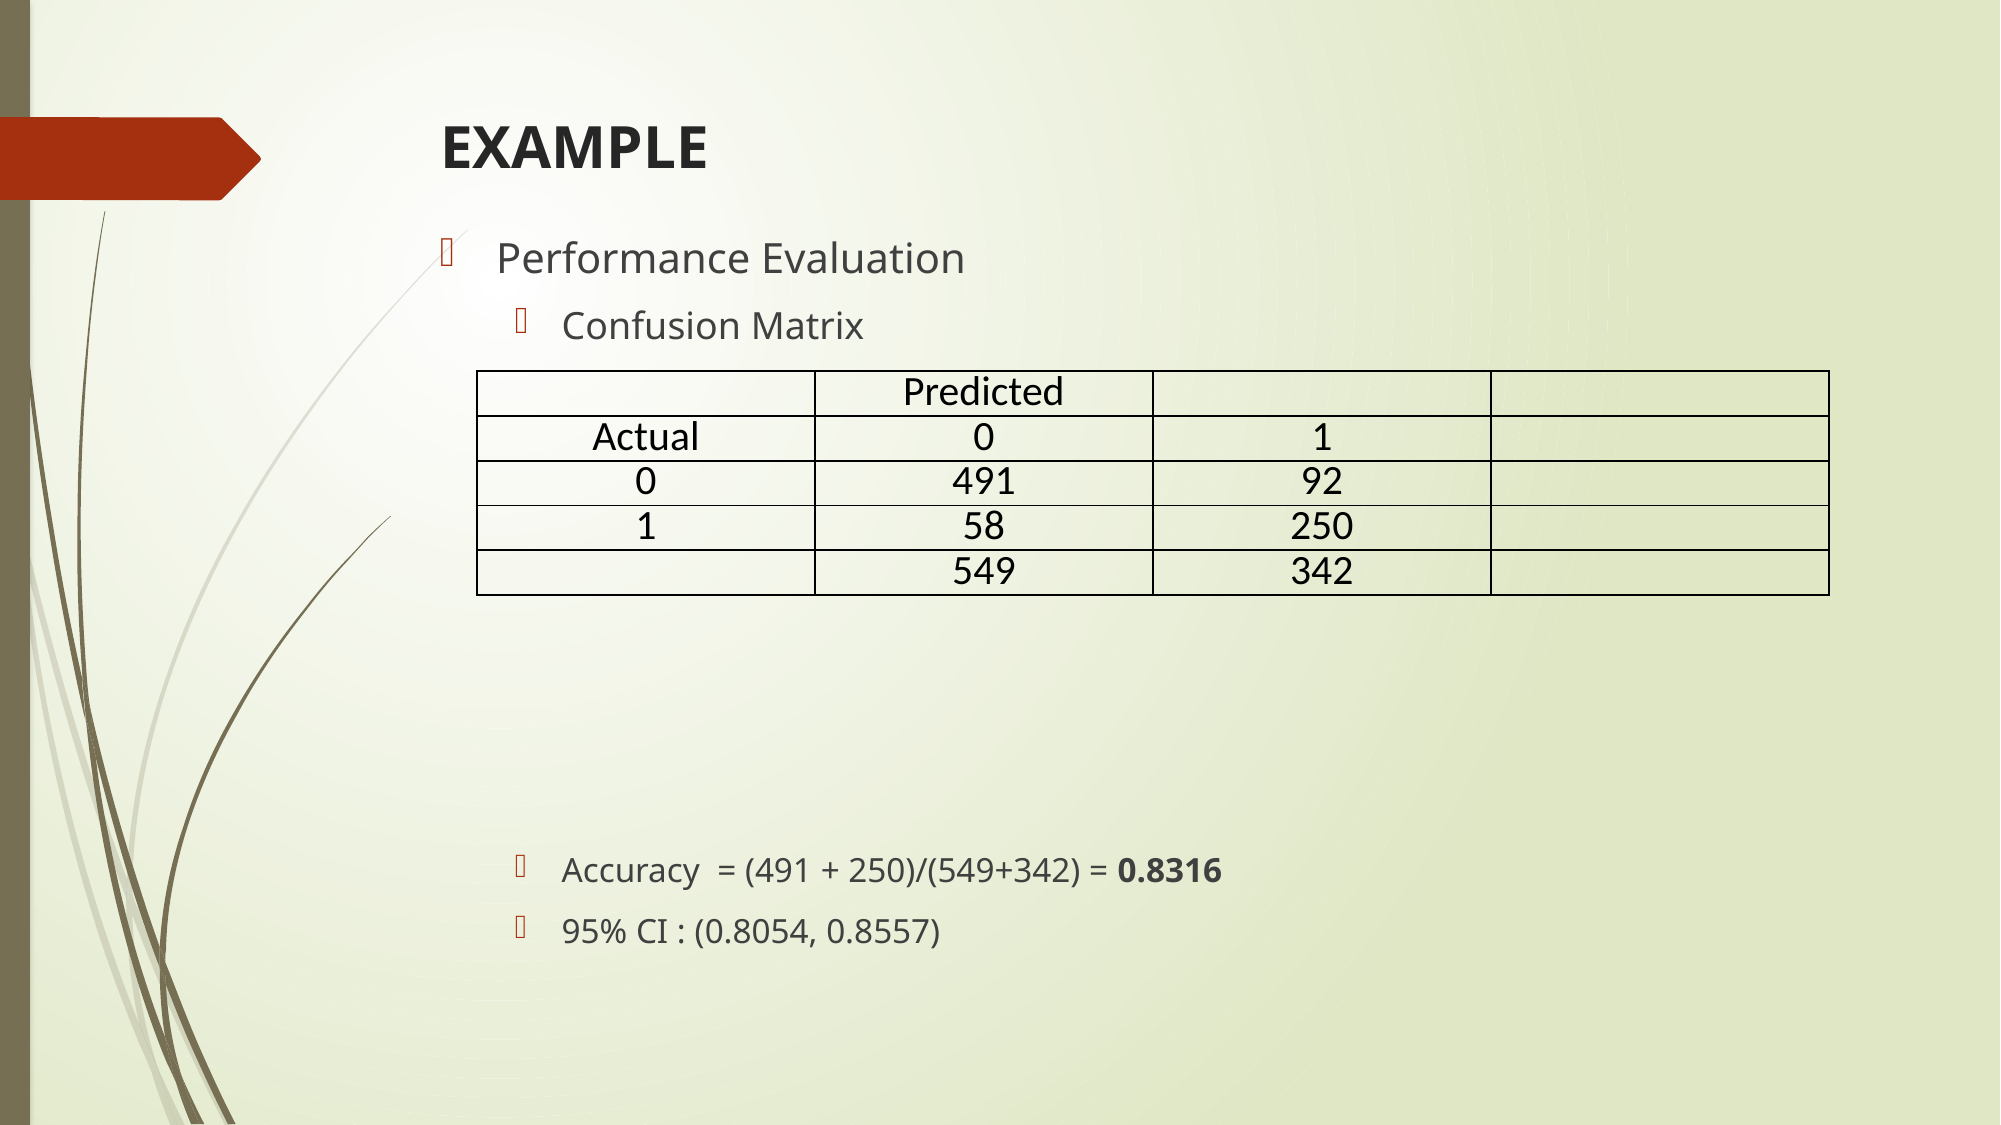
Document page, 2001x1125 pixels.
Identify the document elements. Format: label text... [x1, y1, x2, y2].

table_header [1154, 372, 1490, 415]
list Performance Evaluation Confusion Matrix Accuracy = (491 + 250)/(549+342) = 0.8316 95% CI : (0.8054, 0.8557) [424, 224, 1888, 970]
table_cell [1492, 462, 1828, 505]
table_cell 250 [1154, 506, 1490, 549]
table_cell 0 [478, 462, 814, 505]
table_cell [478, 551, 814, 594]
title EXAMPLE [425, 102, 1888, 206]
table_cell 342 [1154, 551, 1490, 594]
table_header [1492, 372, 1828, 415]
table_cell 92 [1154, 462, 1490, 505]
table_cell 491 [816, 462, 1152, 505]
table_cell 549 [816, 551, 1152, 594]
table_cell 1 [1154, 417, 1490, 460]
table_cell [1492, 551, 1828, 594]
table_cell 58 [816, 506, 1152, 549]
table_header Predicted [816, 372, 1152, 415]
table_cell [1492, 506, 1828, 549]
table_header [478, 372, 814, 415]
table_cell Actual [478, 417, 814, 460]
table_cell [1492, 417, 1828, 460]
table_cell 0 [816, 417, 1152, 460]
table_cell 1 [478, 506, 814, 549]
